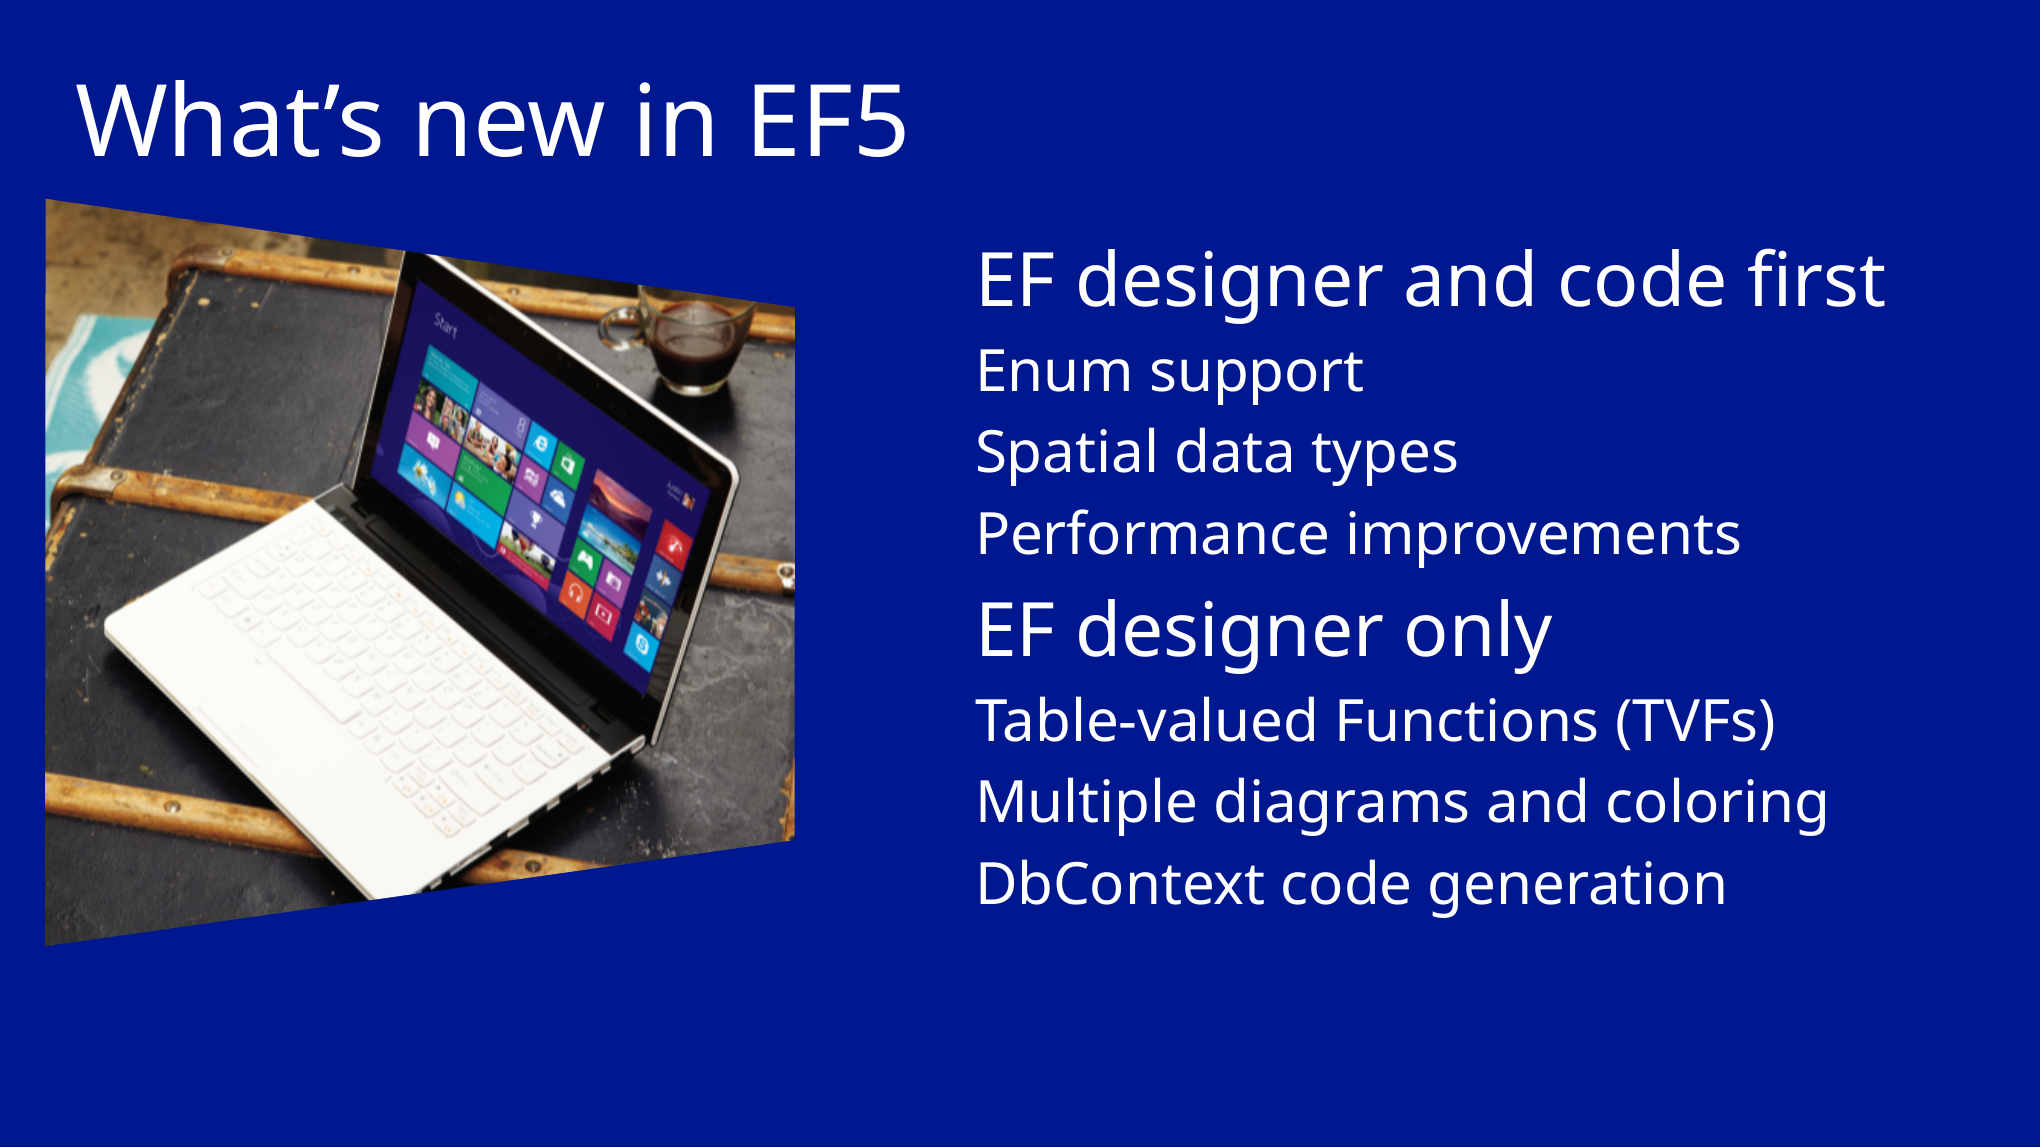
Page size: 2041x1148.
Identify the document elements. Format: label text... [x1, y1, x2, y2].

picture [44, 198, 796, 947]
list EF designer and code first Enum support Spatial data types Performance improvements EF designer only Table-valued Functions (TVFs) Multiple diagrams and coloring DbContext code generation [945, 498, 1996, 649]
title What’s new in EF5 [45, 48, 1996, 199]
